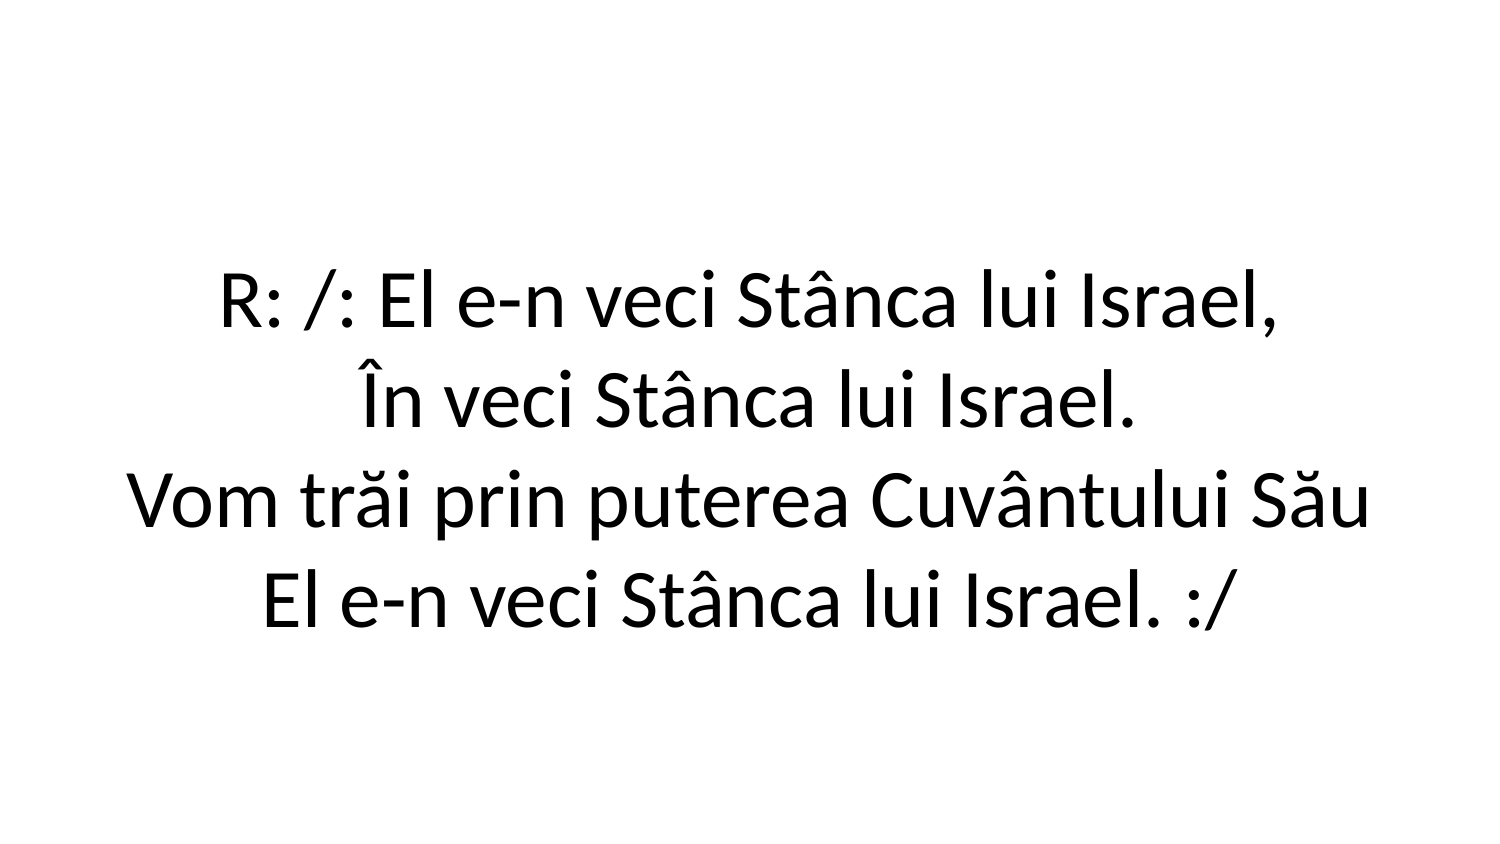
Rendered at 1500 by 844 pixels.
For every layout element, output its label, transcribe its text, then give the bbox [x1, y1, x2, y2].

text_box R: /: El e-n veci Stânca lui Israel, În veci Stânca lui Israel. Vom trăi prin puterea Cuvântului Său El e-n veci Stânca lui Israel. :/ [112, 192, 1388, 652]
